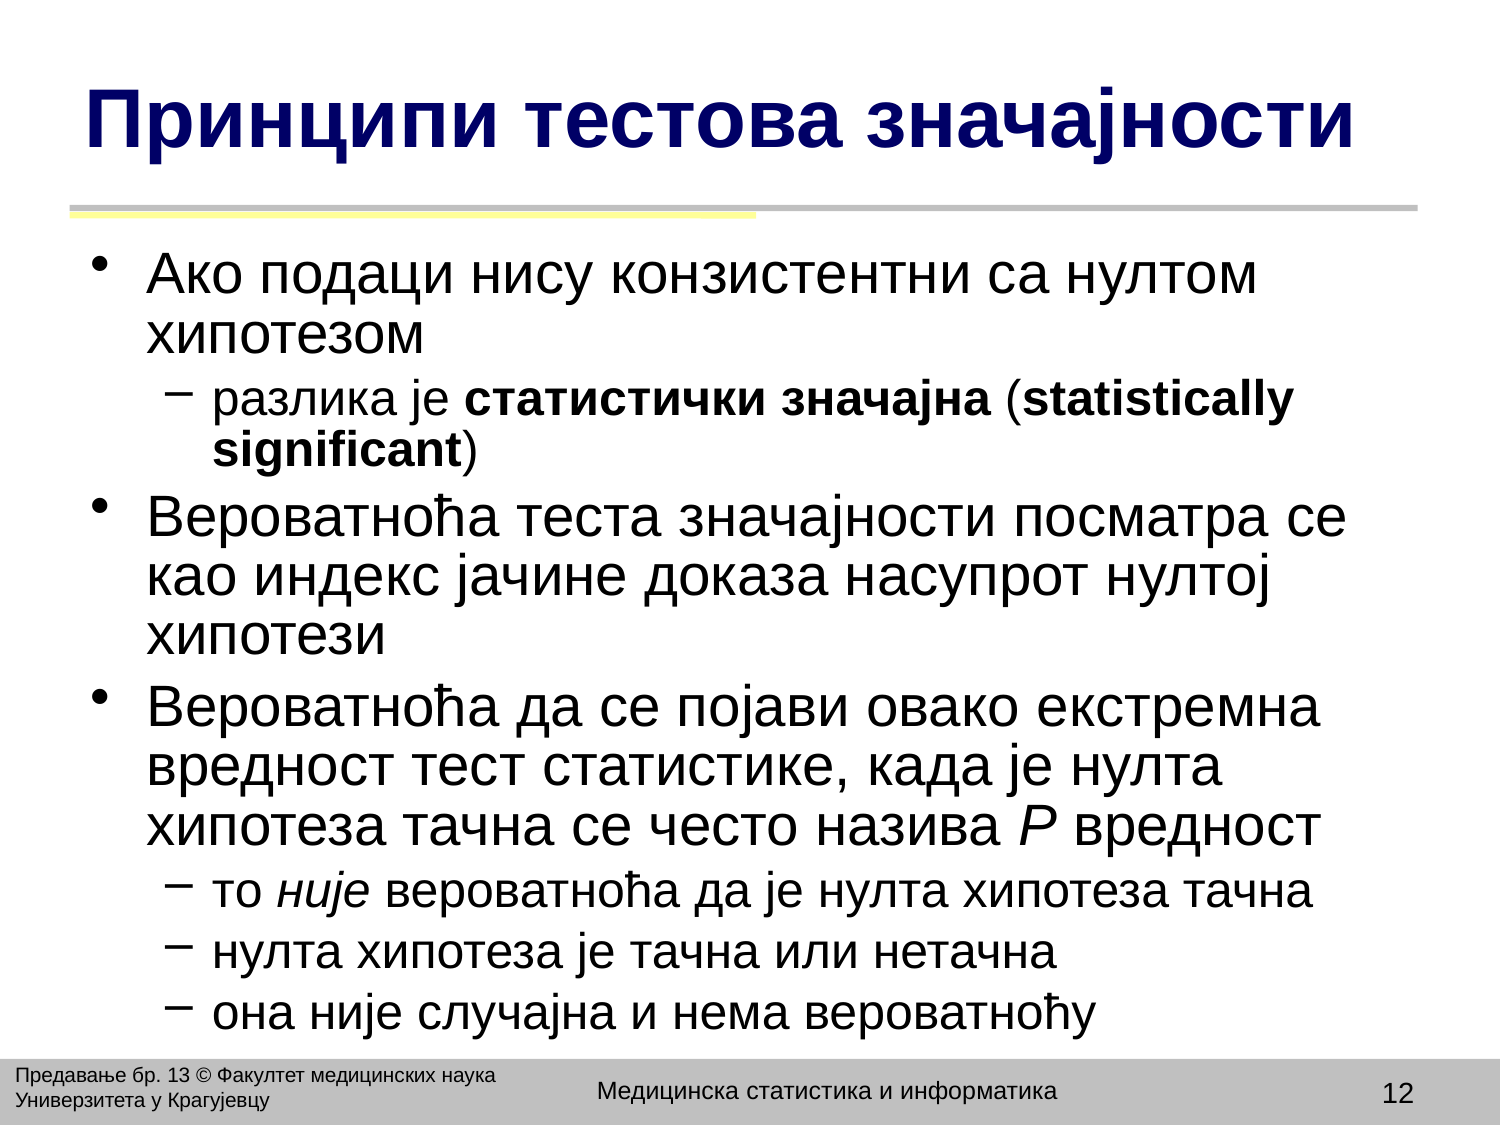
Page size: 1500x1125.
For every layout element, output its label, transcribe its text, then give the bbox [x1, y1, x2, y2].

footer Медицинска статистика и информатика [512, 1066, 1144, 1125]
slide_number 12 [1164, 1066, 1430, 1125]
title Принципи тестова значајности [69, 19, 1426, 208]
list Aко подаци нису конзистентни са нултом хипотезом разлика је статистички значајна (statistically significant) Вероватноћа теста значајности посматра се као индекс јачине доказа насупрот нултој хипотези Вероватноћа да се појави овако екстремна вредност тест статистике, када је нулта хипотеза тачна се често назива P вредност то није вероватноћа да је нулта хипотеза тачна нулта хипотеза је тачна или нетачна она није случајна и нема вероватноћу [74, 238, 1426, 1015]
slide_number Предавање бр. 13 © Факултет медицинских наука Универзитета у Крагујевцу [0, 1053, 629, 1108]
